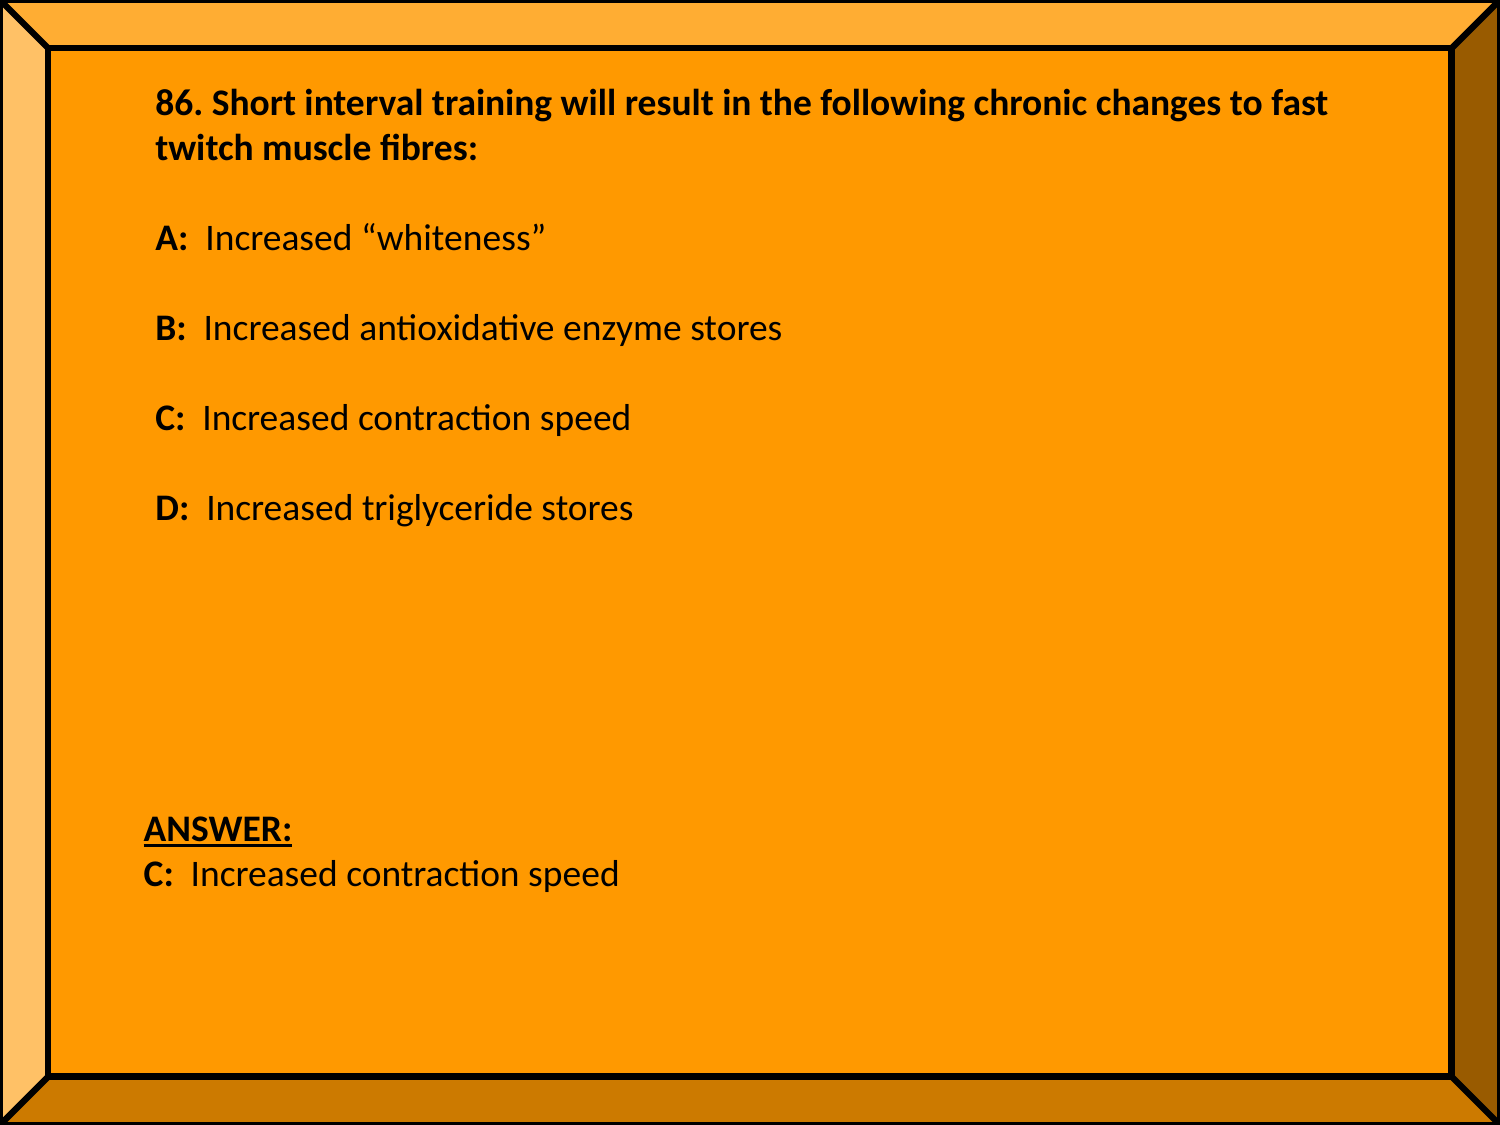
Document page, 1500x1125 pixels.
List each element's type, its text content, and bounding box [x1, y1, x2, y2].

text_box 86. Short interval training will result in the following chronic changes to fast twitch muscle fibres: A: Increased “whiteness” B: Increased antioxidative enzyme stores C: Increased contraction speed D: Increased triglyceride stores [140, 70, 1371, 580]
text_box ANSWER: C: Increased contraction speed [128, 796, 1383, 947]
